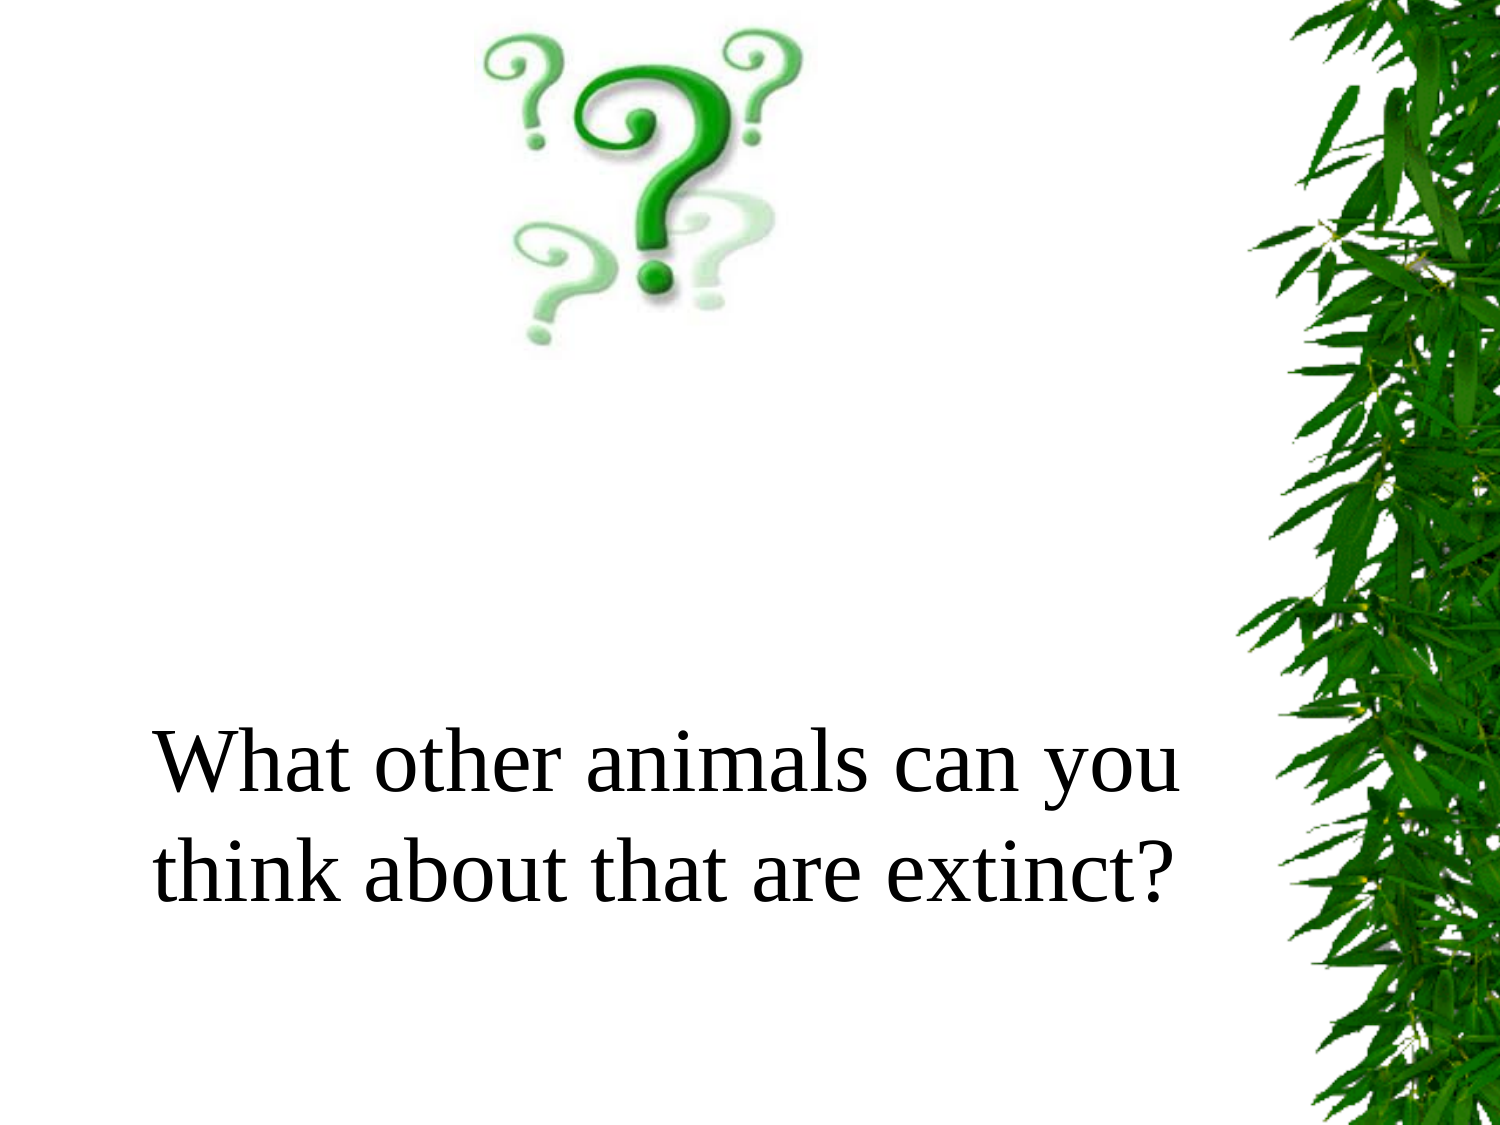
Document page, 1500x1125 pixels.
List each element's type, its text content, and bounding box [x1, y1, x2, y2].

list What other animals can you think about that are extinct? [137, 337, 1375, 1013]
picture [474, 0, 818, 360]
picture [1206, 0, 1500, 1125]
